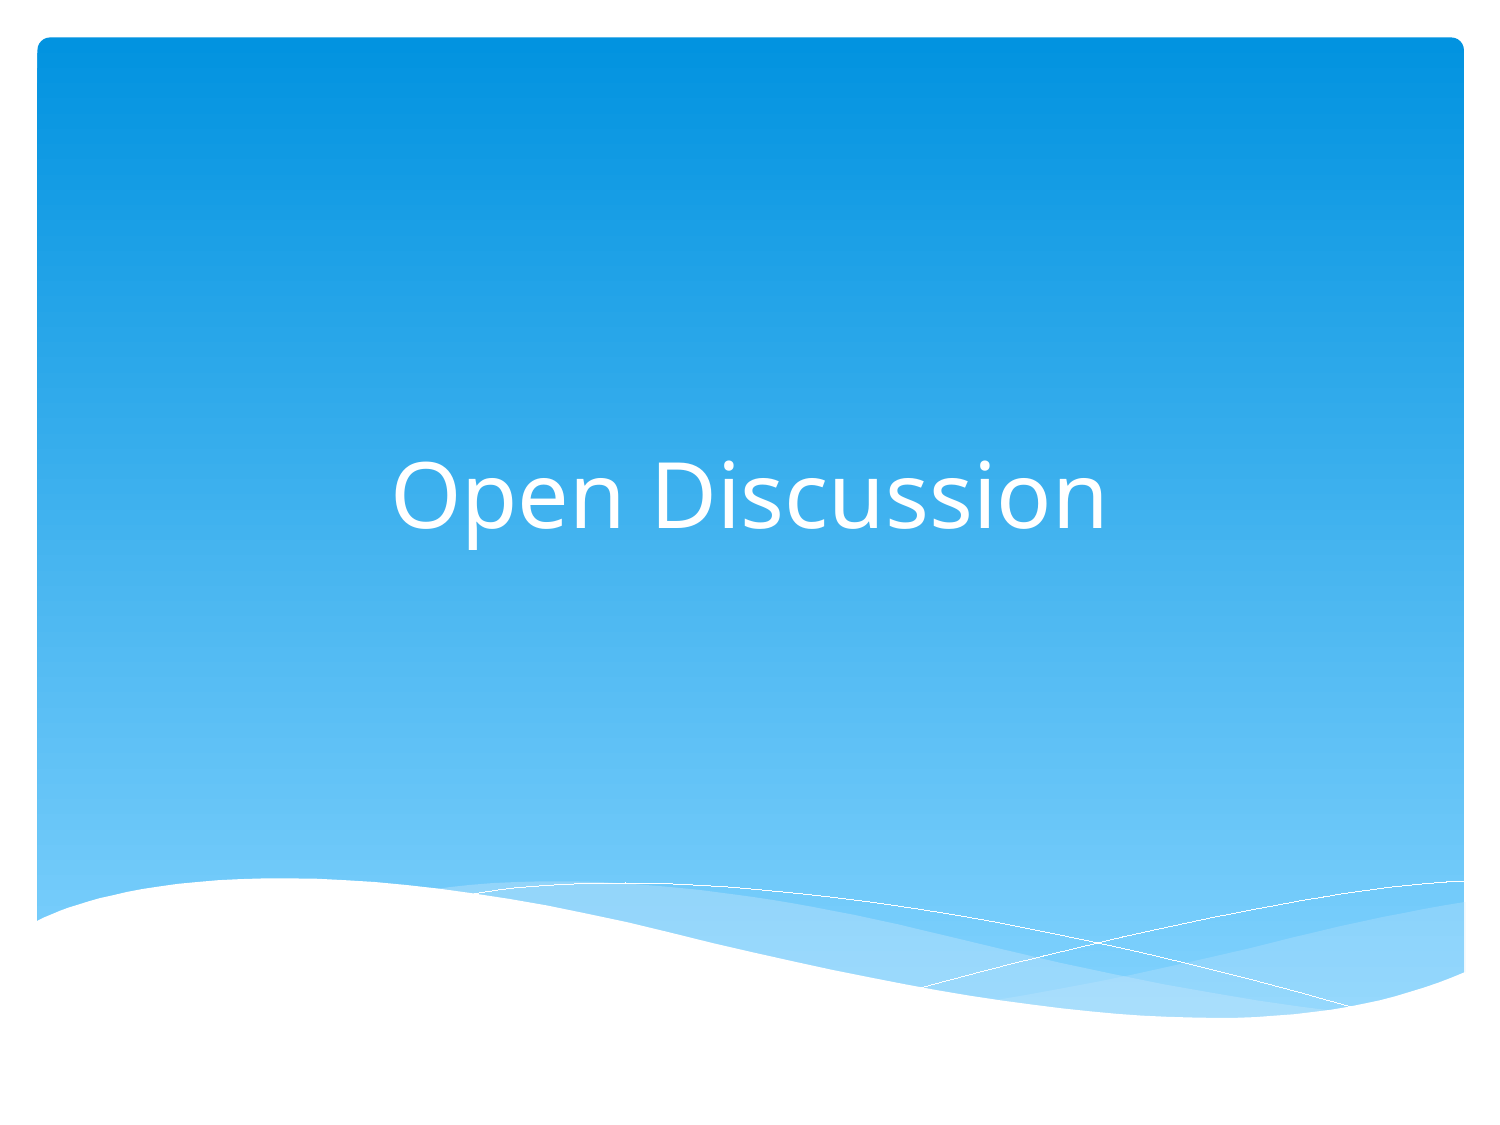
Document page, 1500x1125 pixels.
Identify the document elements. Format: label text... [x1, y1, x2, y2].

title Open Discussion [112, 262, 1388, 555]
